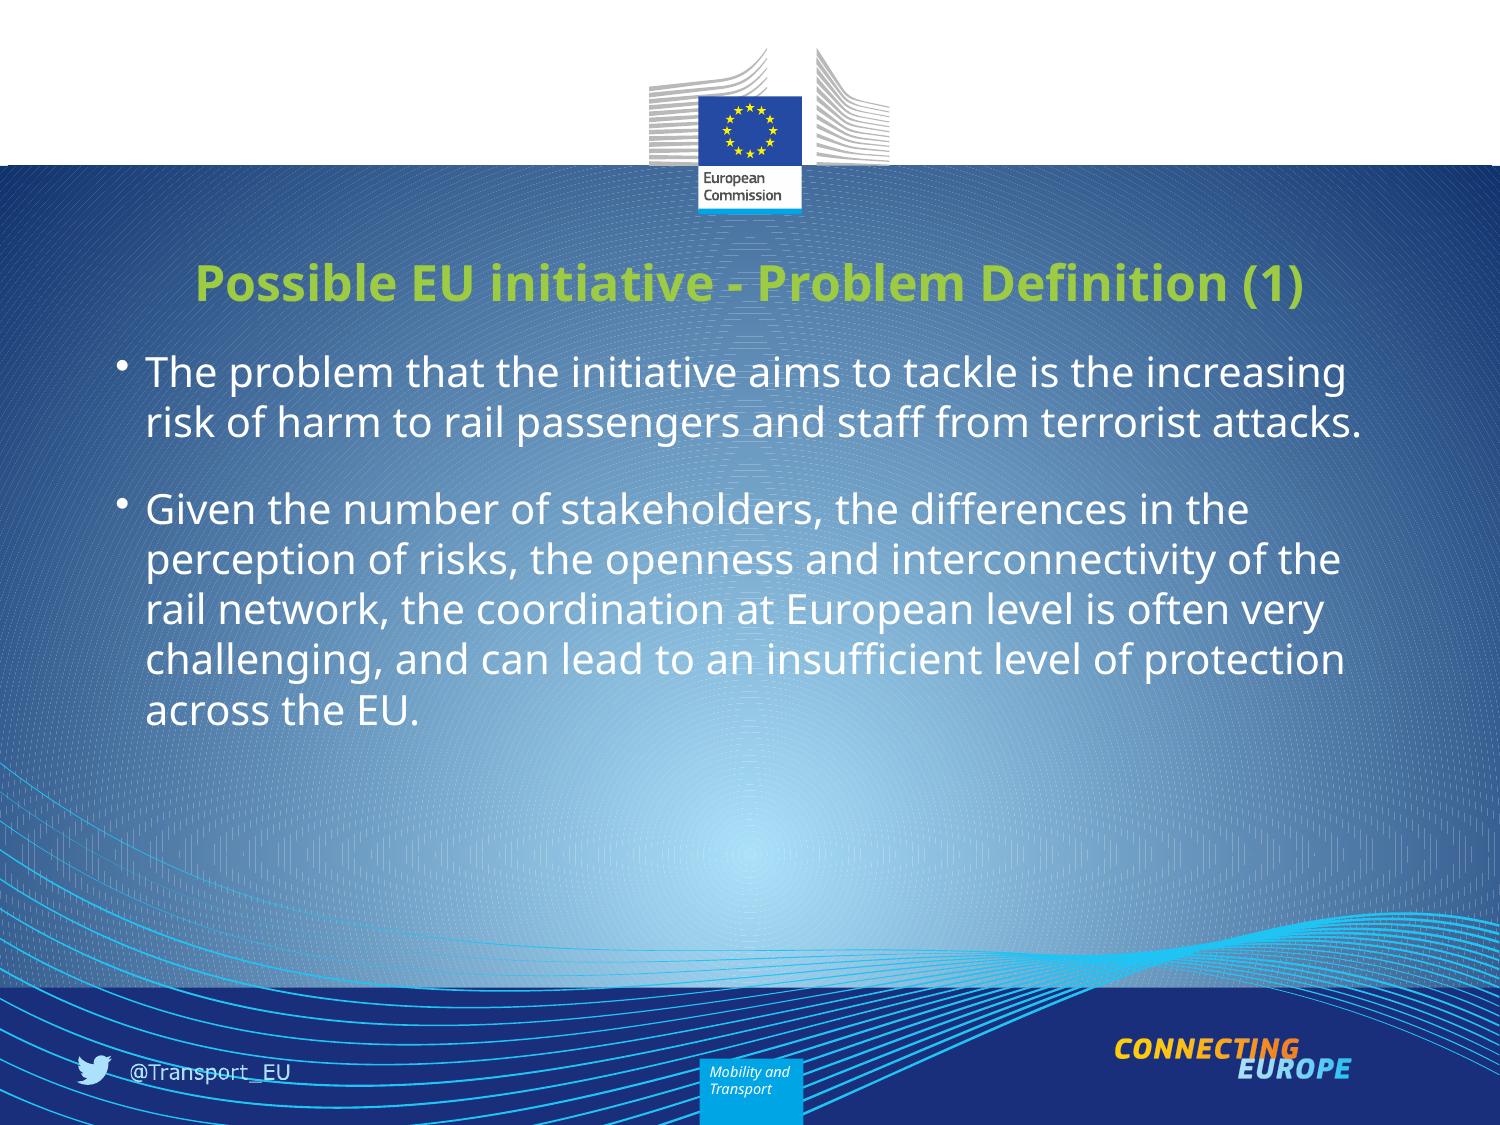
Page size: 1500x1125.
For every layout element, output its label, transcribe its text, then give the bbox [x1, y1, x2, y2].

list The problem that the initiative aims to tackle is the increasing risk of harm to rail passengers and staff from terrorist attacks. Given the number of stakeholders, the differences in the perception of risks, the openness and interconnectivity of the rail network, the coordination at European level is often very challenging, and can lead to an insufficient level of protection across the EU. [100, 338, 1412, 892]
picture [1112, 1036, 1355, 1081]
list Possible EU initiative - Problem Definition (1) [64, 243, 1436, 297]
